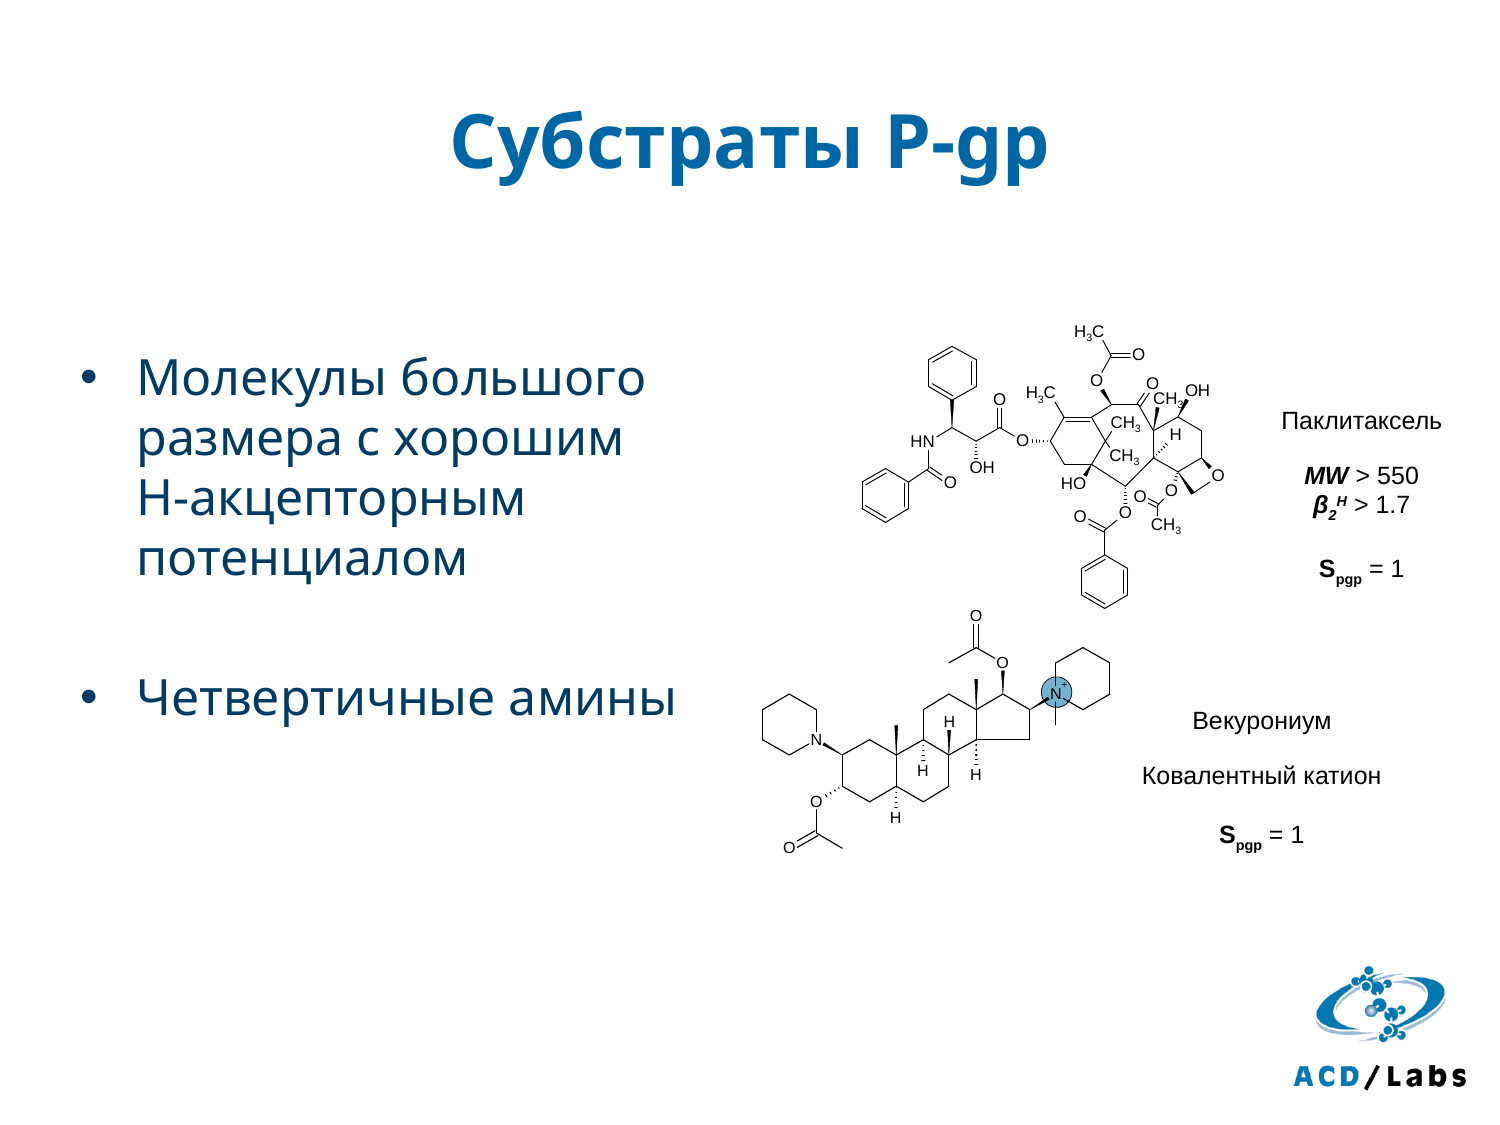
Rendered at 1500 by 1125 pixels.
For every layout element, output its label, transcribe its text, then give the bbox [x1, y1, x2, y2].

list Молекулы большого размера с хорошим Н-акцепторным потенциалом Четвертичные амины [64, 338, 703, 795]
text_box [761, 606, 1112, 858]
title Субстраты P-gp [74, 44, 1426, 233]
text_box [854, 321, 1226, 616]
text_box MW > 550 β2H > 1.7 Spgp = 1 [1289, 451, 1435, 595]
text_box Векурониум [1177, 696, 1347, 742]
text_box Ковалентный катион Spgp = 1 [1127, 751, 1397, 861]
text_box Паклитаксель [1266, 396, 1458, 442]
picture [1293, 964, 1471, 1101]
